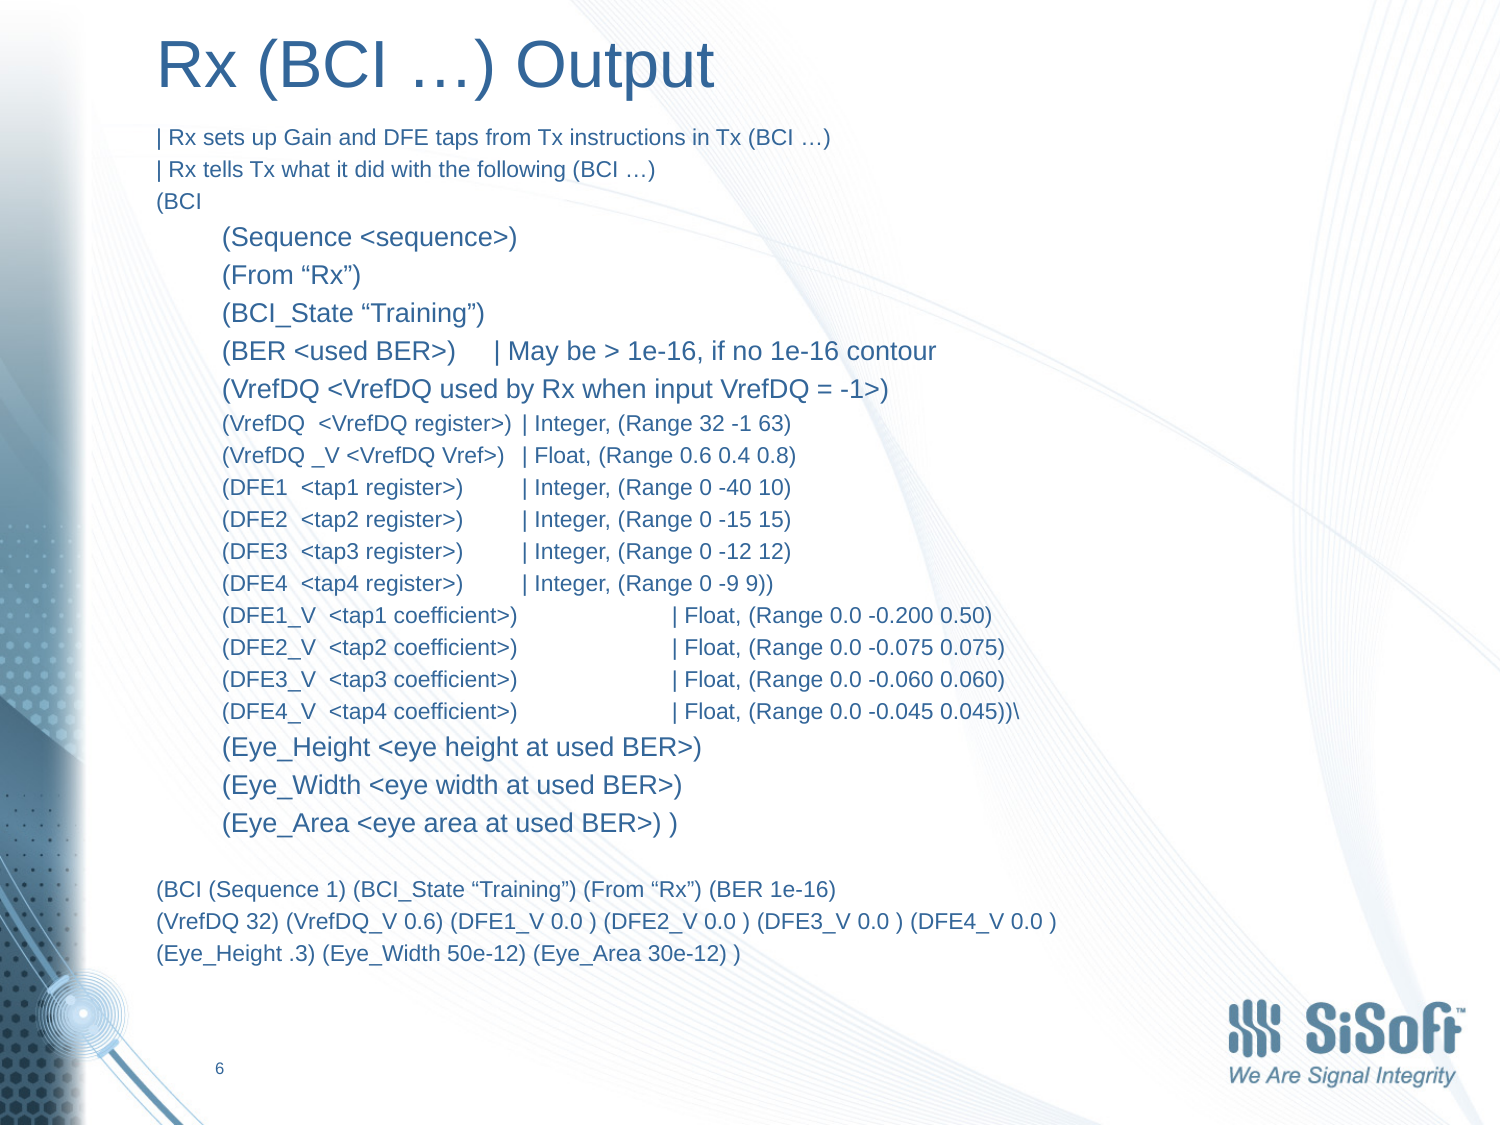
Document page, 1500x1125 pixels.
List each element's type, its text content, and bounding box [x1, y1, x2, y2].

list | Rx sets up Gain and DFE taps from Tx instructions in Tx (BCI …) | Rx tells Tx what it did with the following (BCI …) (BCI (Sequence <sequence>) (From “Rx”) (BCI_State “Training”) (BER <used BER>) | May be > 1e-16, if no 1e-16 contour (VrefDQ <VrefDQ used by Rx when input VrefDQ = -1>) (VrefDQ <VrefDQ register>) | Integer, (Range 32 -1 63) (VrefDQ _V <VrefDQ Vref>) | Float, (Range 0.6 0.4 0.8) (DFE1 <tap1 register>) | Integer, (Range 0 -40 10) (DFE2 <tap2 register>) | Integer, (Range 0 -15 15) (DFE3 <tap3 register>) | Integer, (Range 0 -12 12) (DFE4 <tap4 register>) | Integer, (Range 0 -9 9)) (DFE1_V <tap1 coefficient>) | Float, (Range 0.0 -0.200 0.50) (DFE2_V <tap2 coefficient>) | Float, (Range 0.0 -0.075 0.075) (DFE3_V <tap3 coefficient>) | Float, (Range 0.0 -0.060 0.060) (DFE4_V <tap4 coefficient>) | Float, (Range 0.0 -0.045 0.045))\ (Eye_Height <eye height at used BER>) (Eye_Width <eye width at used BER>) (Eye_Area <eye area at used BER>) ) (BCI (Sequence 1) (BCI_State “Training”) (From “Rx”) (BER 1e-16) (VrefDQ 32) (VrefDQ_V 0.6) (DFE1_V 0.0 ) (DFE2_V 0.0 ) (DFE3_V 0.0 ) (DFE4_V 0.0 ) (Eye_Height .3) (Eye_Width 50e-12) (Eye_Area 30e-12) ) [140, 115, 1316, 964]
picture [0, 0, 1500, 1125]
title Rx (BCI …) Output [140, 24, 1363, 97]
footer 6 [200, 1050, 975, 1104]
